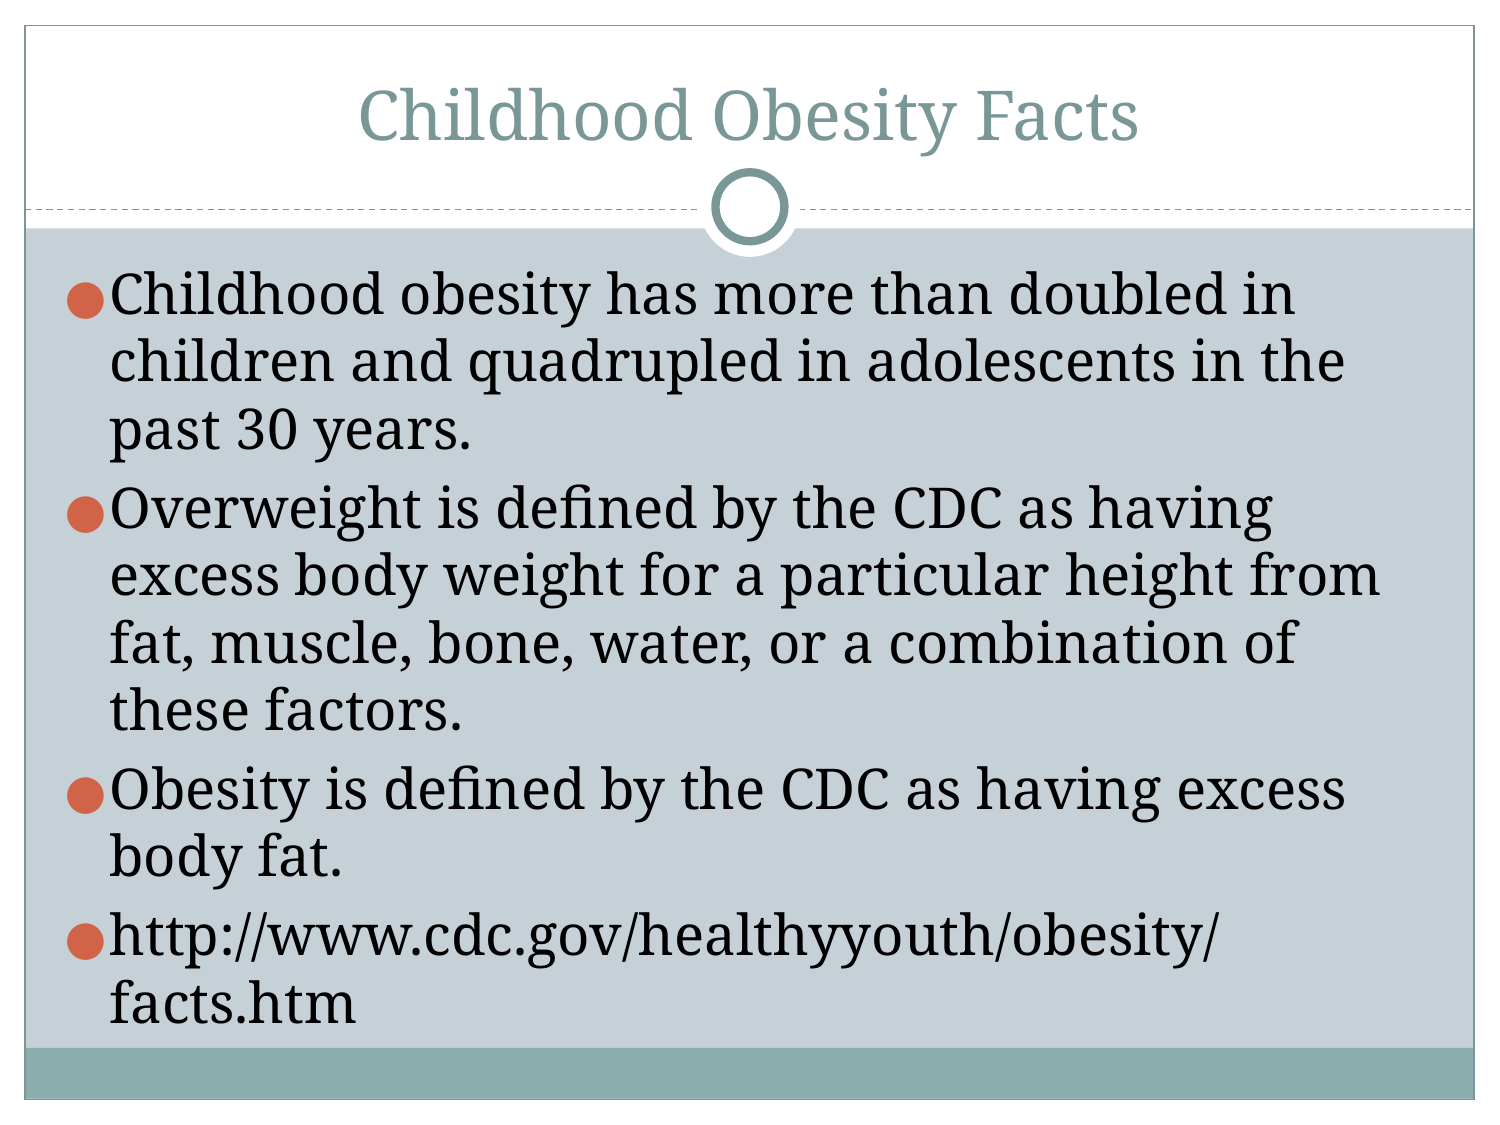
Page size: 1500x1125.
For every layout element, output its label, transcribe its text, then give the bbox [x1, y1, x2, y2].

title Childhood Obesity Facts [49, 37, 1450, 162]
list Childhood obesity has more than doubled in children and quadrupled in adolescents in the past 30 years. Overweight is defined by the CDC as having excess body weight for a particular height from fat, muscle, bone, water, or a combination of these factors. Obesity is defined by the CDC as having excess body fat. http://www.cdc.gov/healthyyouth/obesity/facts.htm [49, 250, 1445, 1001]
